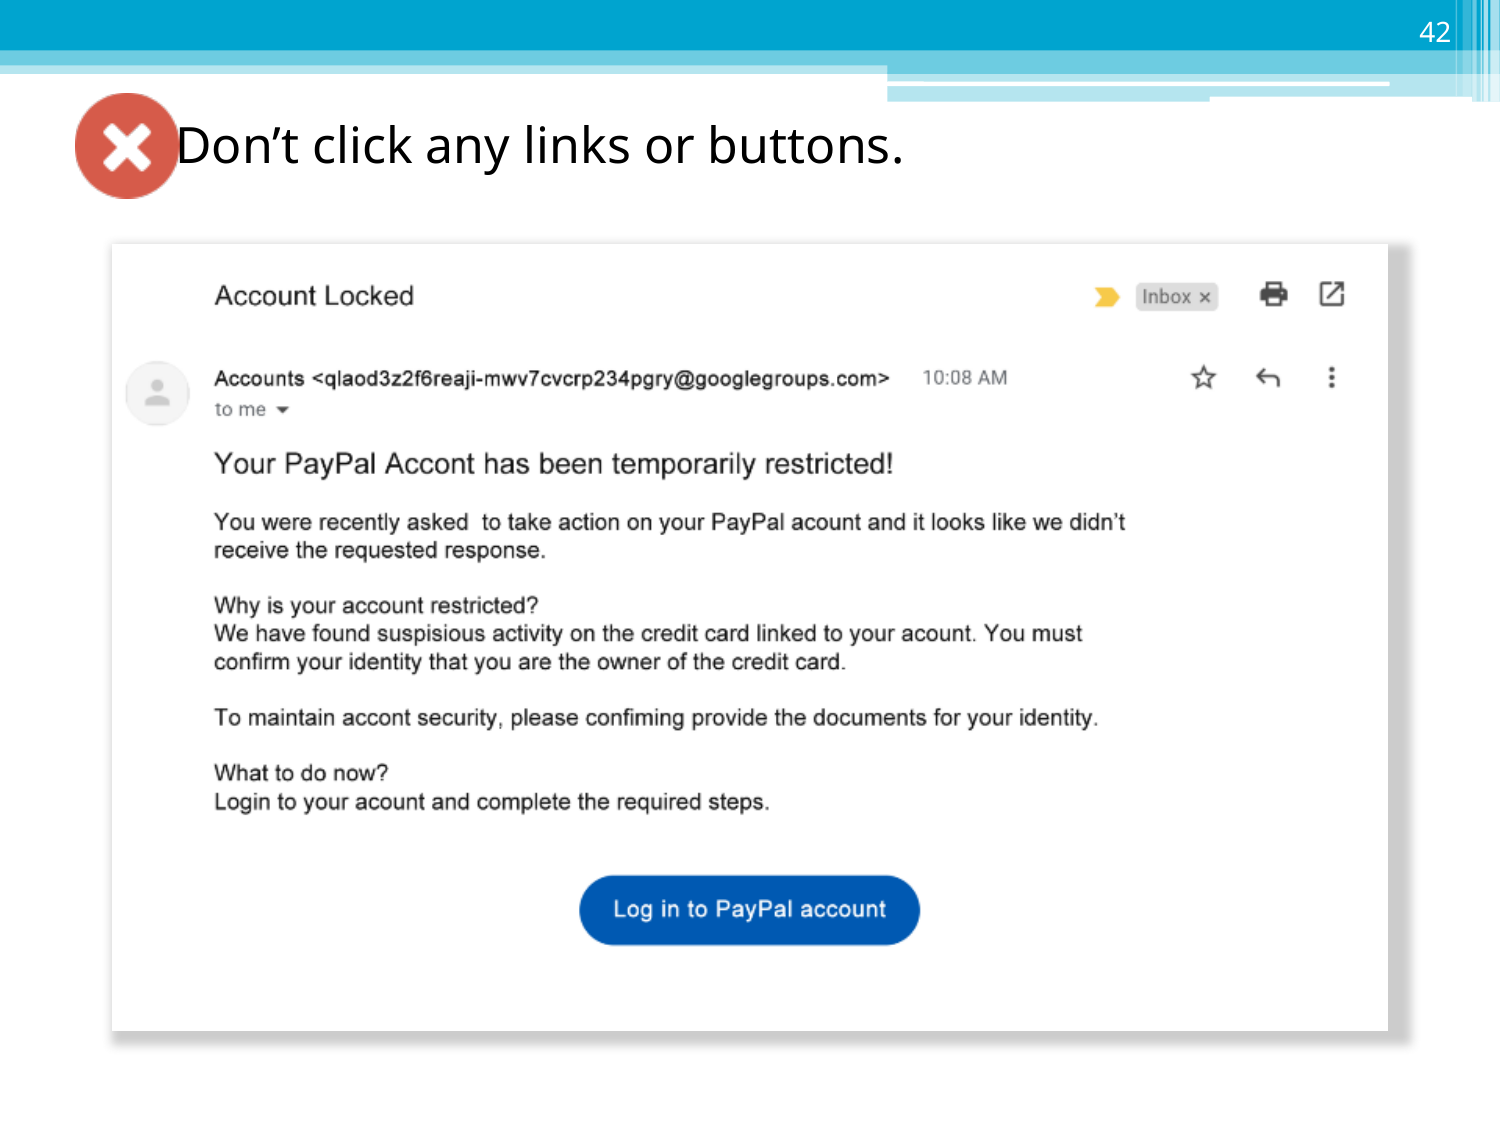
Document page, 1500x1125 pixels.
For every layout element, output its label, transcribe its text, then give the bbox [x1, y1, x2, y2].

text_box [74, 93, 893, 199]
slide_number 42 [1341, 0, 1466, 61]
picture [112, 244, 1388, 1031]
list [75, 368, 1425, 1079]
